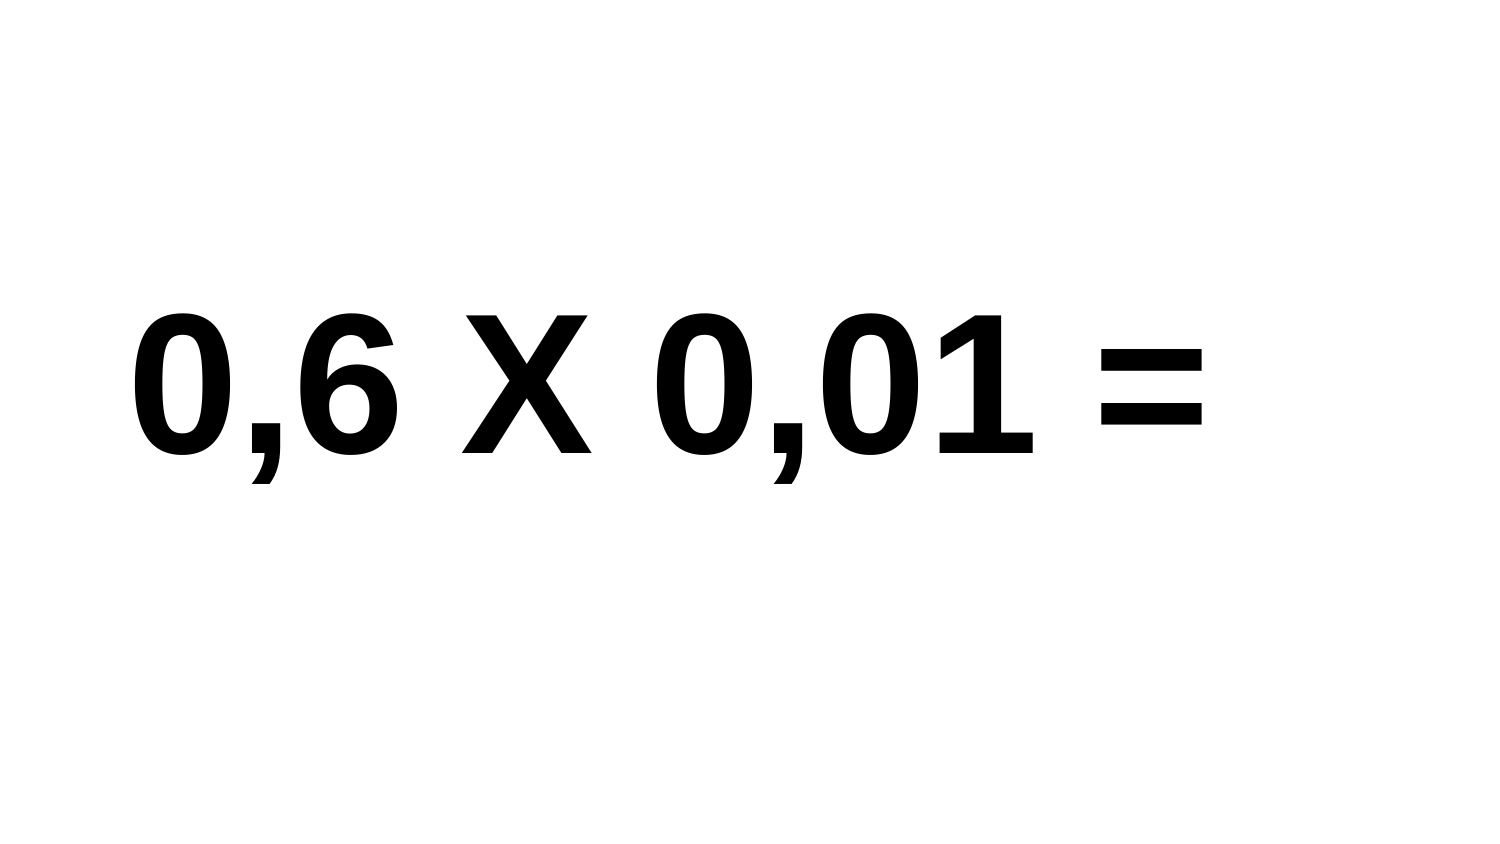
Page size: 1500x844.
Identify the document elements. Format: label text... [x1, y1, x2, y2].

text_box 0,6 X 0,01 = [112, 318, 1388, 509]
